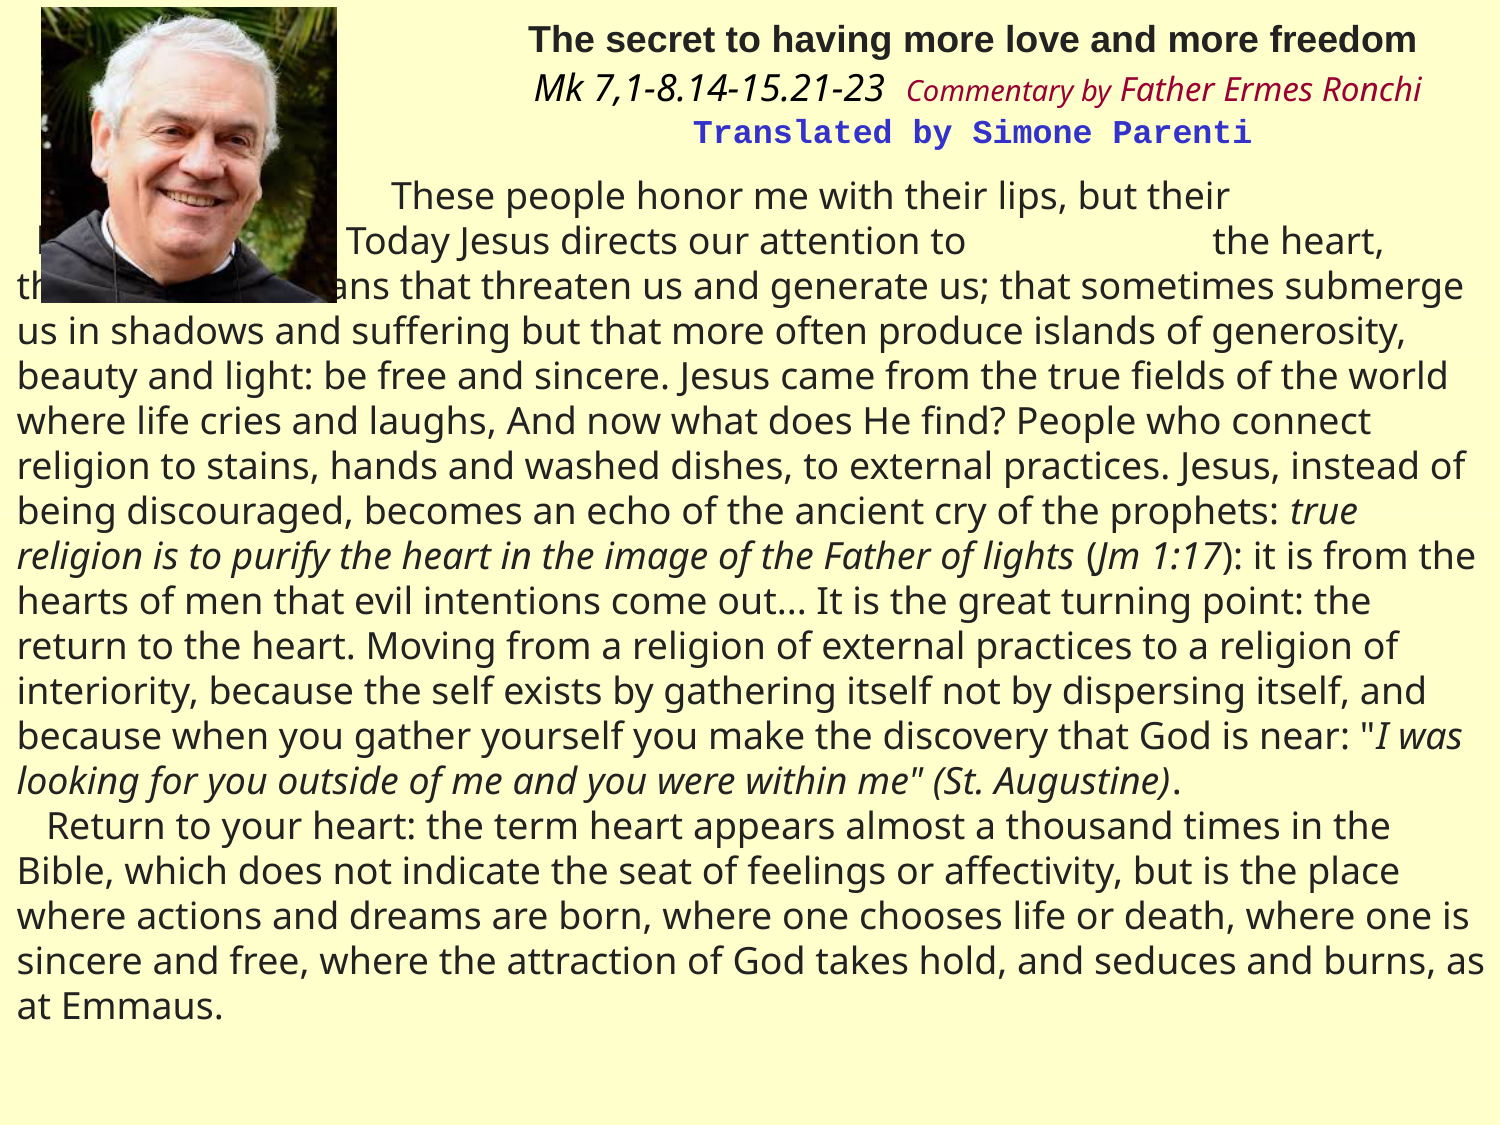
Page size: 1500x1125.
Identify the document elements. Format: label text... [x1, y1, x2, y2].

text_box The secret to having more love and more freedom Mk 7,1-8.14-15.21-23 Commentary by Father Ermes Ronchi Translated by Simone Parenti [447, 7, 1498, 158]
picture [41, 7, 337, 303]
text_box These people honor me with their lips, but their heart is far away. Today Jesus directs our attention to the heart, those interior oceans that threaten us and generate us; that sometimes submerge us in shadows and suffering but that more often produce islands of generosity, beauty and light: be free and sincere. Jesus came from the true fields of the world where life cries and laughs, And now what does He find? People who connect religion to stains, hands and washed dishes, to external practices. Jesus, instead of being discouraged, becomes an echo of the ancient cry of the prophets: true religion is to purify the heart in the image of the Father of lights (Jm 1:17): it is from the hearts of men that evil intentions come out... It is the great turning point: the return to the heart. Moving from a religion of external practices to a religion of interiority, because the self exists by gathering itself not by dispersing itself, and because when you gather yourself you make the discovery that God is near: "I was looking for you outside of me and you were within me" (St. Augustine). Return to your heart: the term heart appears almost a thousand times in the Bible, which does not indicate the seat of feelings or affectivity, but is the place where actions and dreams are born, where one chooses life or death, where one is sincere and free, where the attraction of God takes hold, and seduces and burns, as at Emmaus. [1, 164, 1500, 1035]
